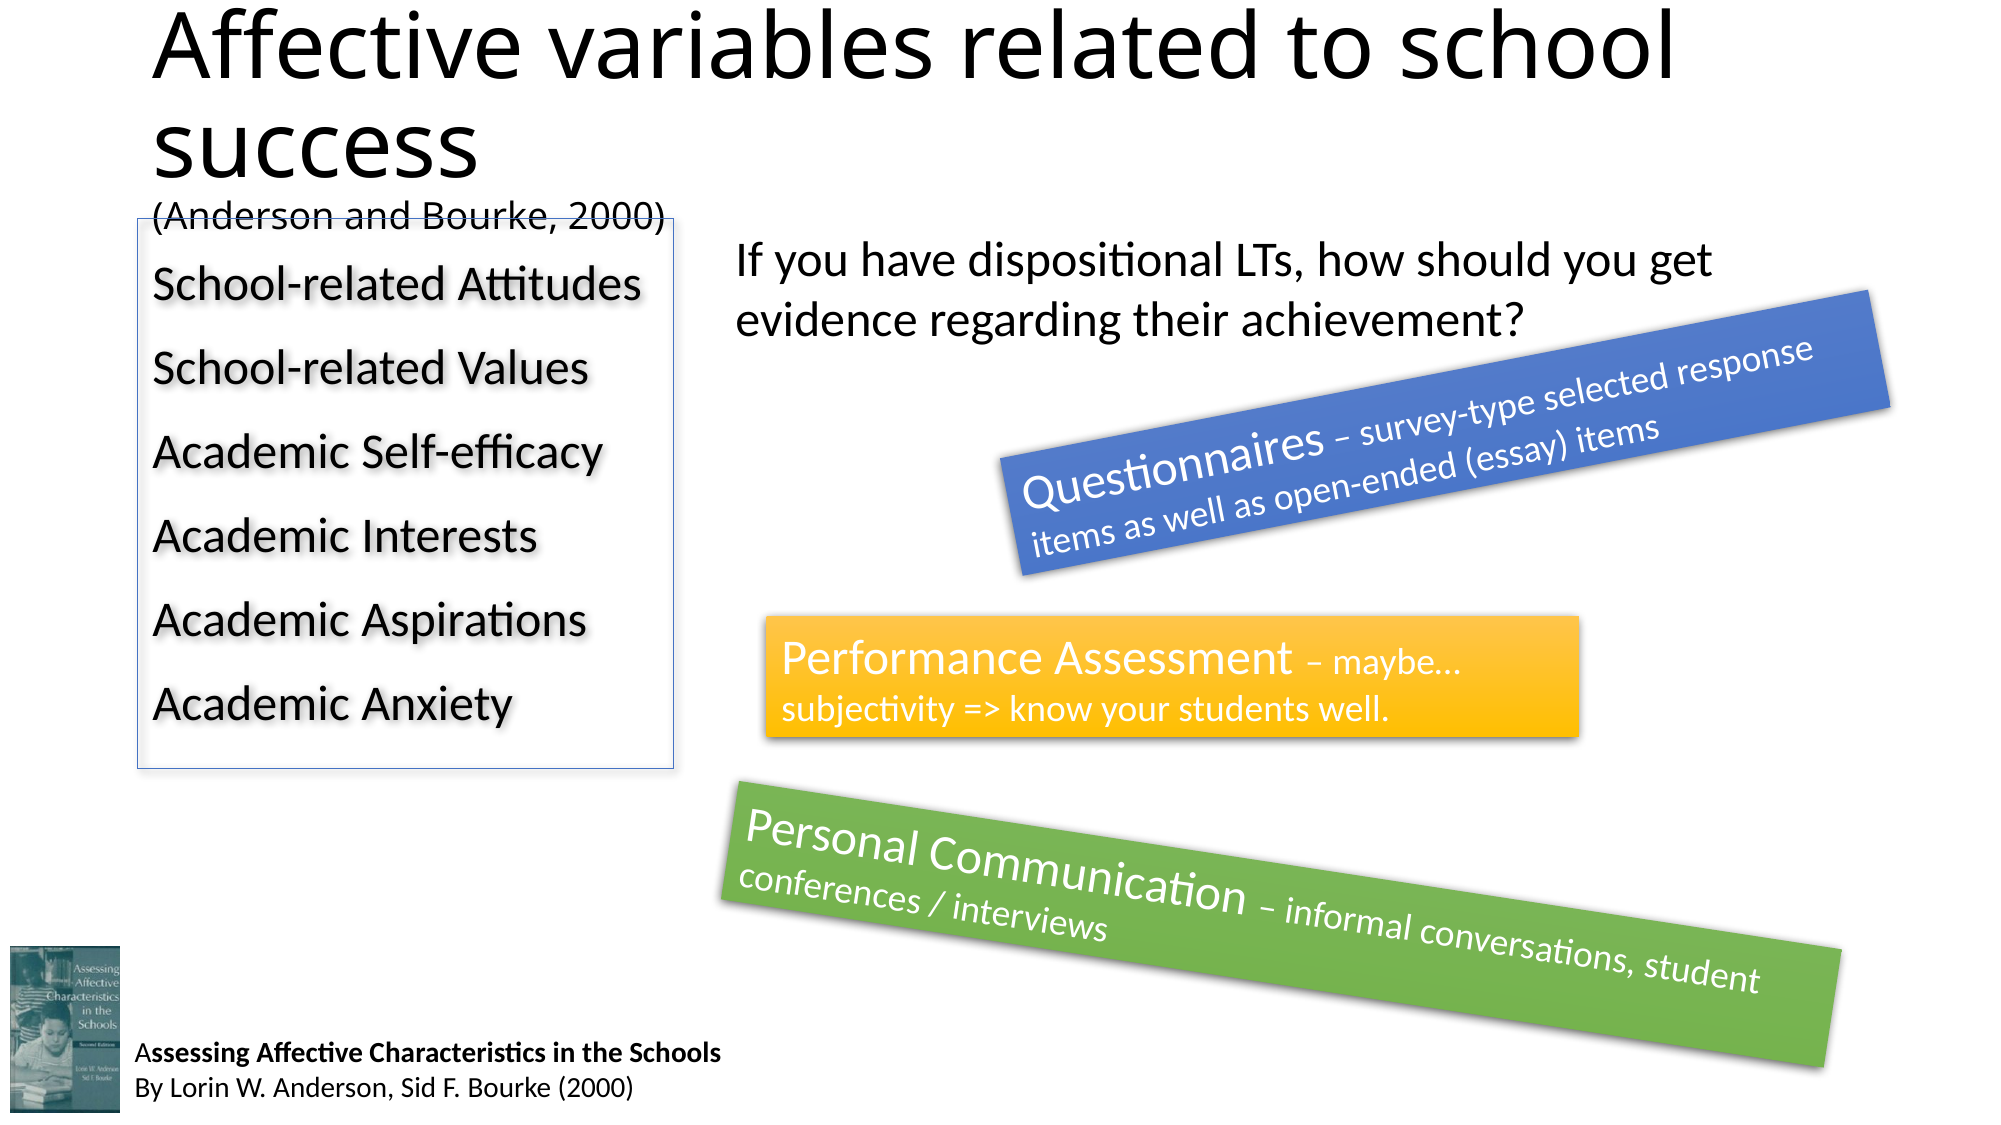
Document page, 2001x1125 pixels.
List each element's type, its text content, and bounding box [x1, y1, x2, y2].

text_box Performance Assessment – maybe… subjectivity => know your students well. [766, 616, 1579, 737]
text_box Questionnaires – survey-type selected response items as well as open-ended (essay) items [999, 289, 1891, 576]
picture [10, 946, 120, 1113]
text_box Personal Communication – informal conversations, student conferences / interviews [720, 780, 1842, 1068]
text_box If you have dispositional LTs, how should you get evidence regarding their achievement? [720, 218, 1752, 354]
text_box Assessing Affective Characteristics in the Schools By Lorin W. Anderson, Sid F. Bourke (2000) [120, 1026, 1120, 1111]
list School-related Attitudes School-related Values Academic Self-efficacy Academic Interests Academic Aspirations Academic Anxiety [137, 218, 674, 769]
title Affective variables related to school success (Anderson and Bourke, 2000) [137, 37, 1863, 200]
